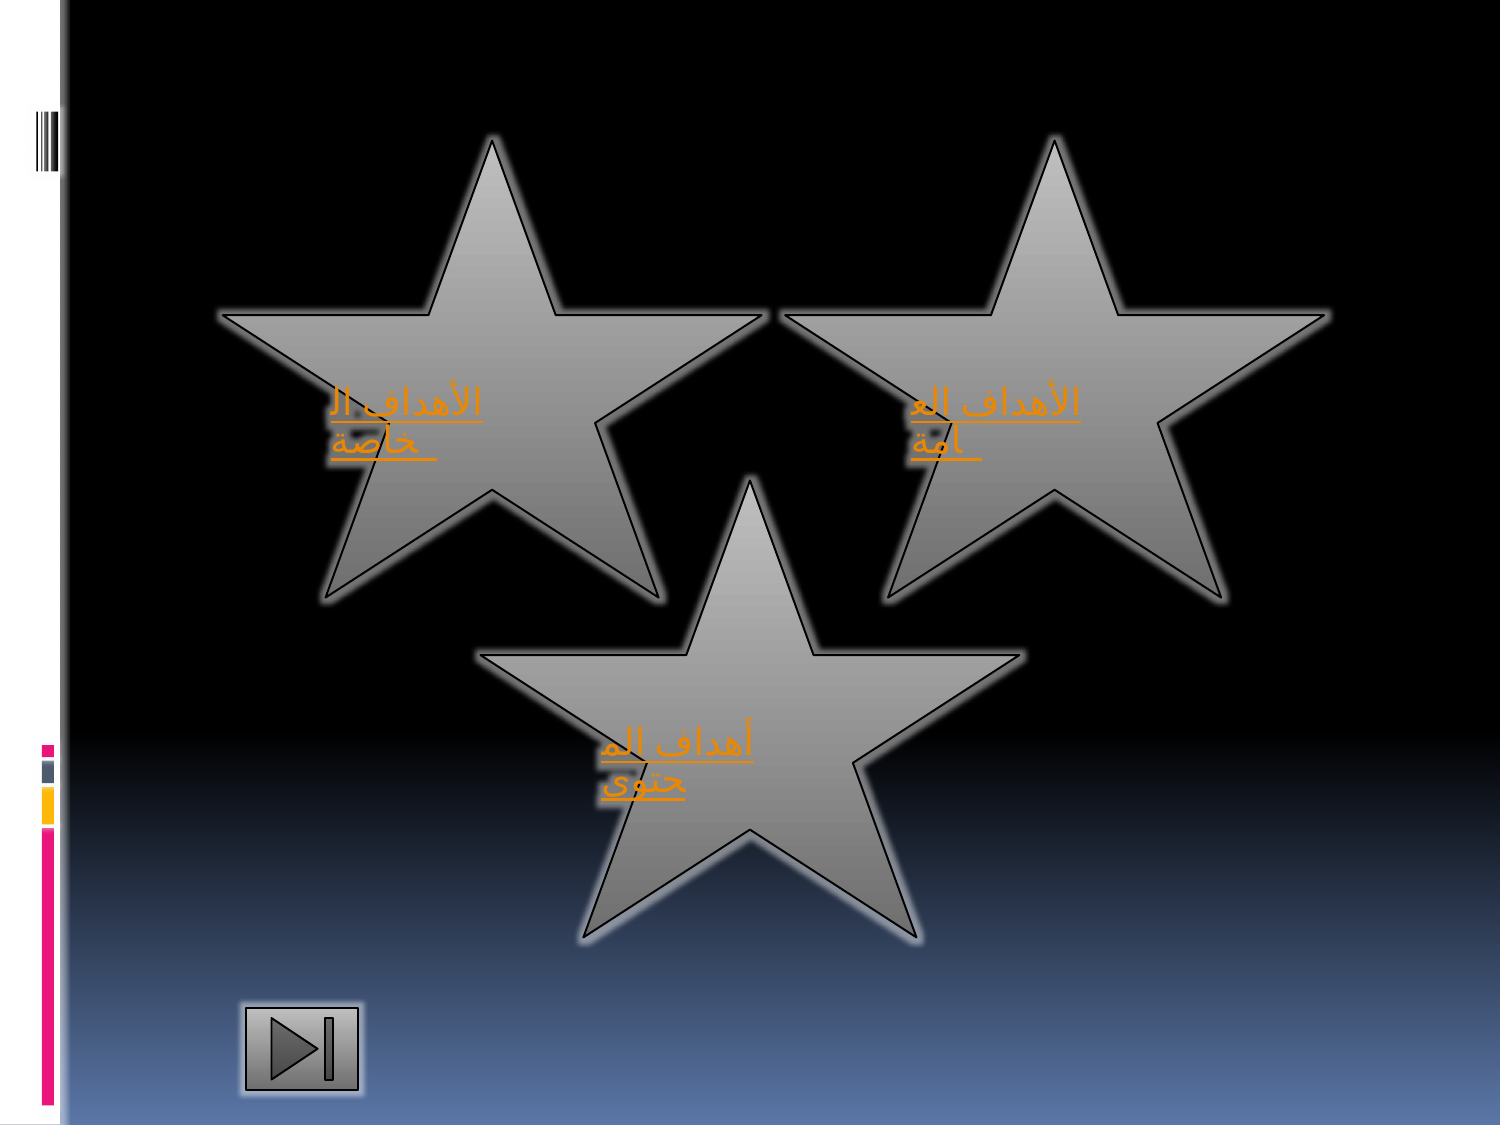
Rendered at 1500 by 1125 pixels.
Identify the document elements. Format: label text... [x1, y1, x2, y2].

text_box [245, 1007, 359, 1091]
text_box الأهداف الخاصة [221, 139, 763, 599]
text_box الأهداف العامة [784, 139, 1326, 599]
text_box أهداف المحتوى [479, 479, 1021, 939]
